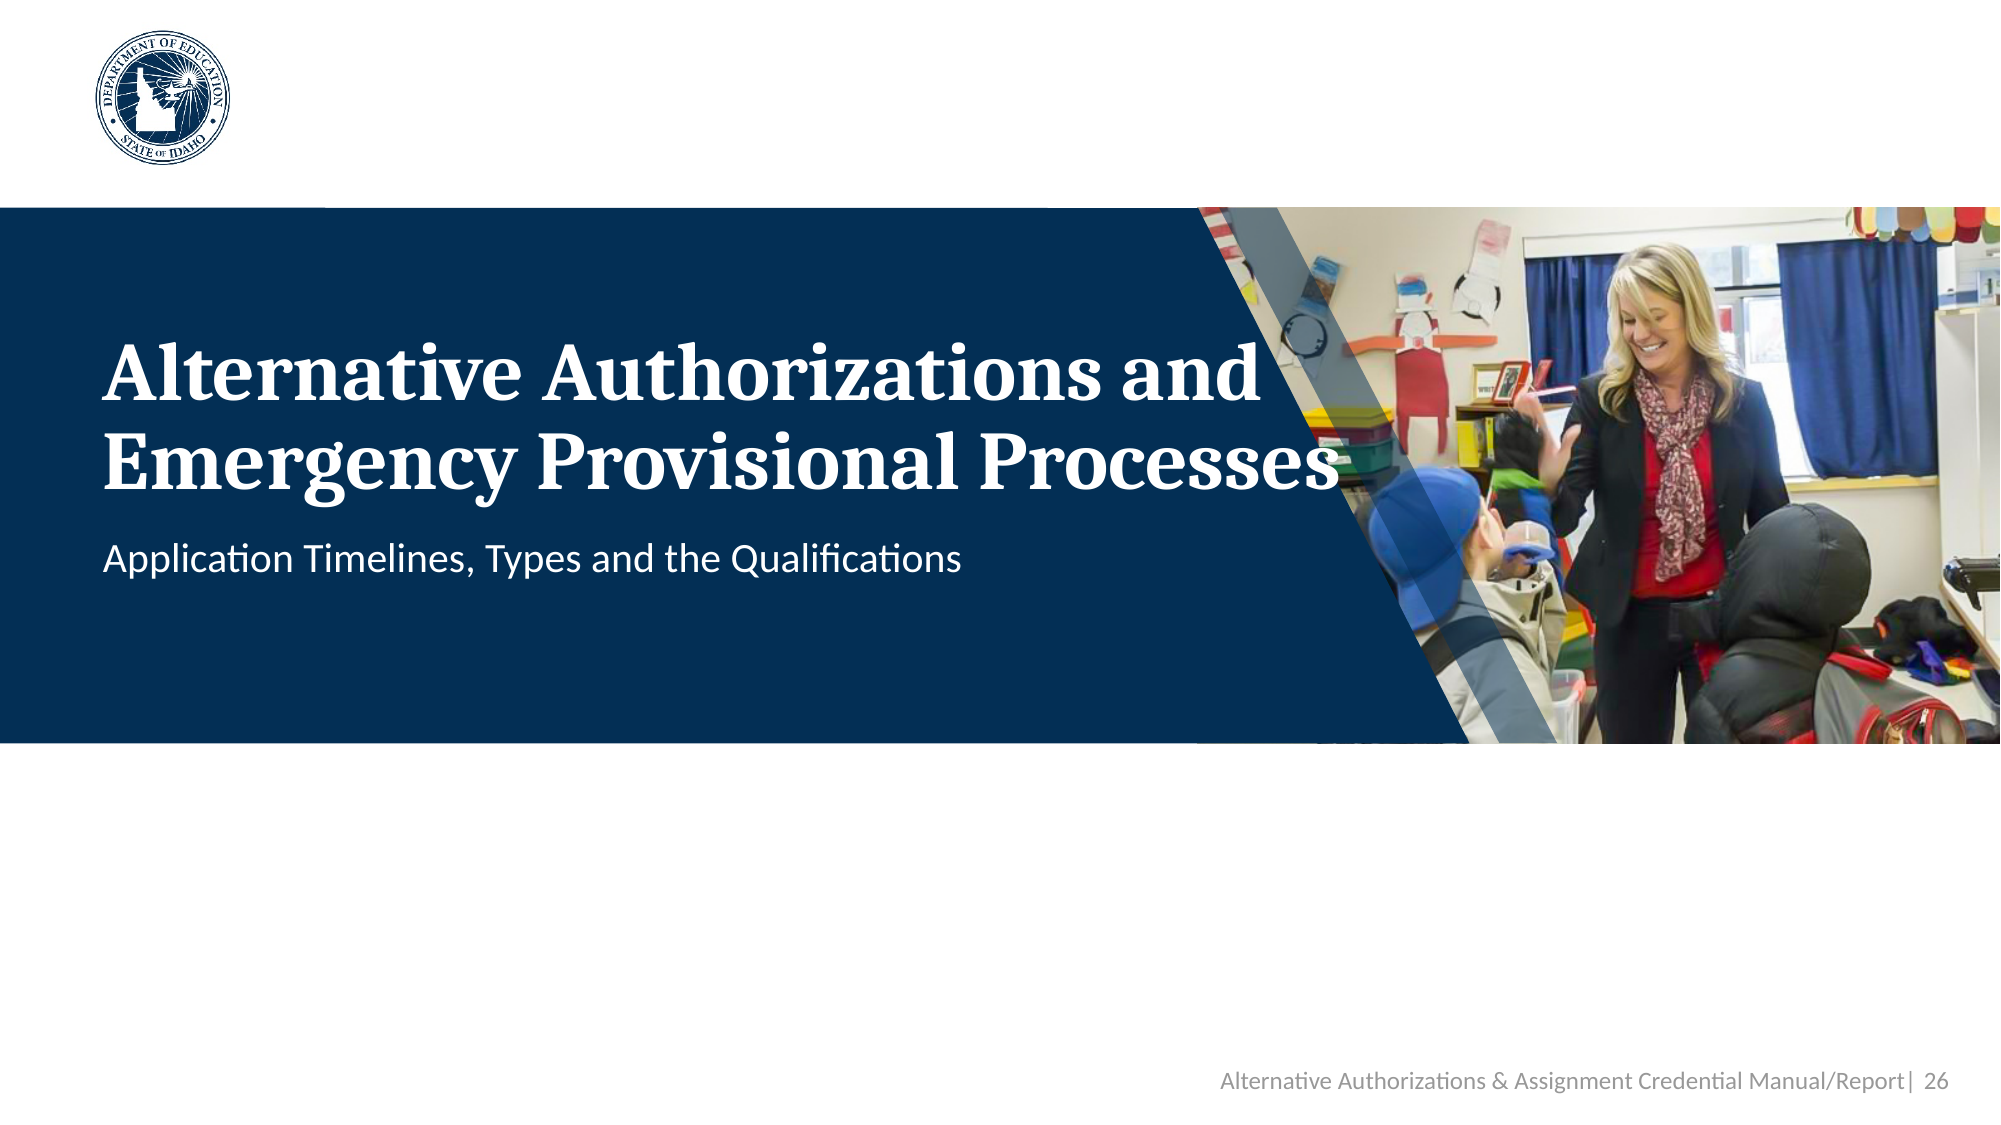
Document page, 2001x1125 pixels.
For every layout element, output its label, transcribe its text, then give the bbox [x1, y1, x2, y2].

title Alternative Authorizations and Emergency Provisional Processes [87, 207, 1588, 516]
subtitle Application Timelines, Types and the Qualifications [87, 528, 1588, 607]
slide_number Alternative Authorizations & Assignment Credential Manual/Report| 26 [1138, 1049, 1965, 1109]
picture [87, 22, 238, 173]
picture [1355, 207, 2000, 744]
